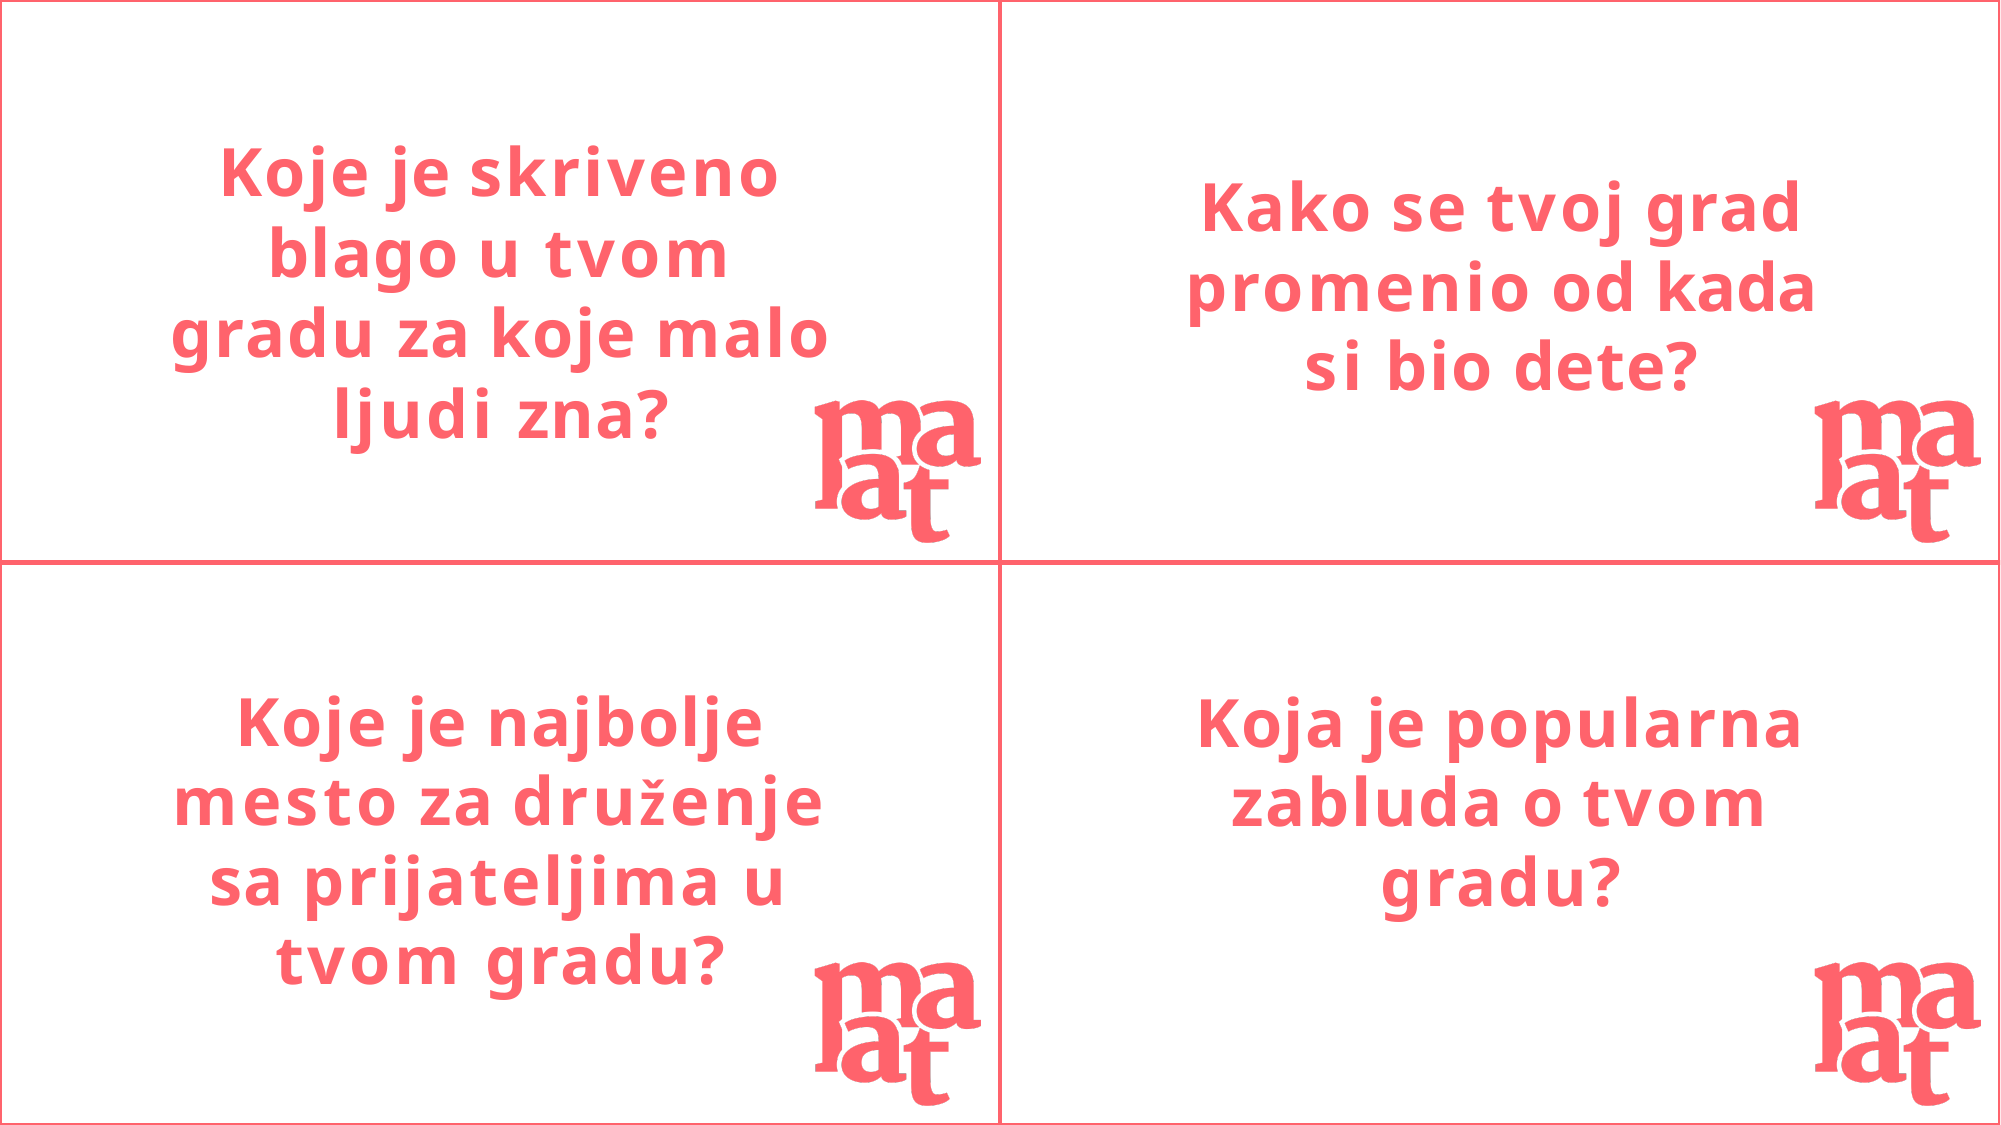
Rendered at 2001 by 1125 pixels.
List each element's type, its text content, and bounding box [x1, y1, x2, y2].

picture [814, 400, 981, 543]
text_box Koje je najbolje mesto za druženje sa prijateljima u tvom gradu? [129, 675, 871, 999]
picture [1814, 400, 1981, 543]
text_box Koja je popularna zabluda o tvom gradu? [1192, 676, 1809, 920]
picture [1814, 962, 1981, 1106]
picture [814, 962, 981, 1106]
title Koje je skriveno blago u tvom gradu za koje malo ljudi zna? [154, 127, 846, 453]
text_box Kako se tvoj grad promenio od kada si bio dete? [1179, 160, 1823, 405]
